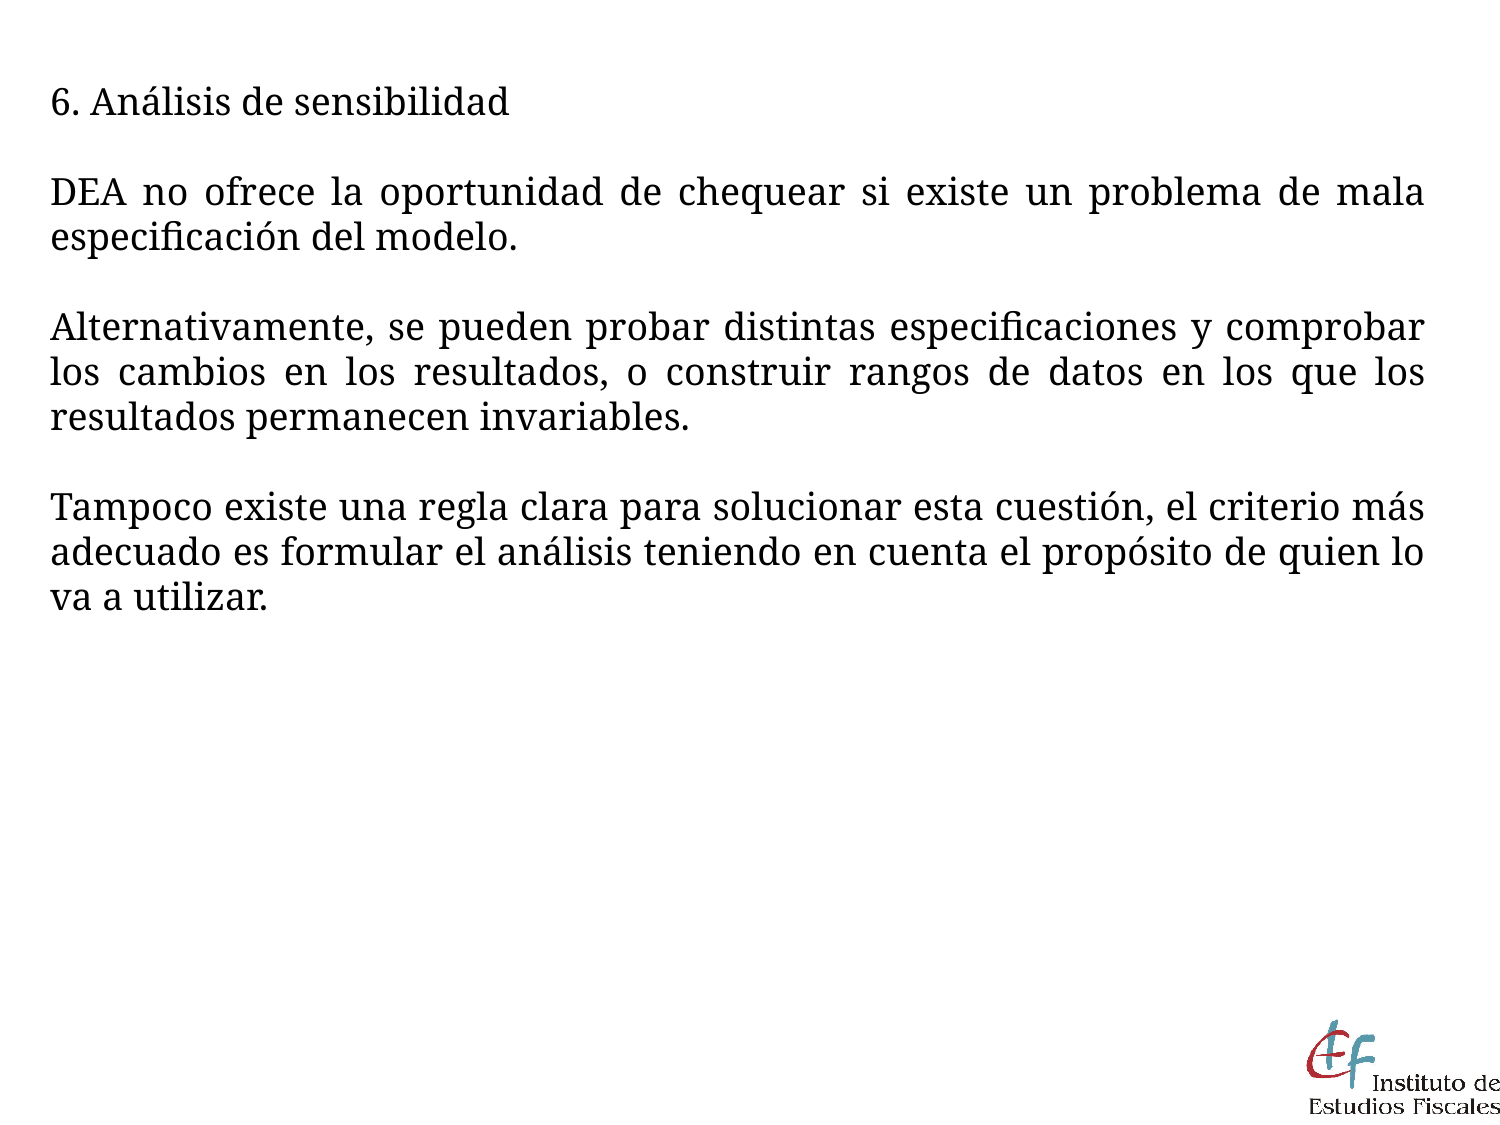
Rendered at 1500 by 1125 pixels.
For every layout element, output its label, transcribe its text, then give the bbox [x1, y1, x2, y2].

picture [1306, 1019, 1500, 1114]
text_box 6. Análisis de sensibilidad DEA no ofrece la oportunidad de chequear si existe un problema de mala especificación del modelo. Alternativamente, se pueden probar distintas especificaciones y comprobar los cambios en los resultados, o construir rangos de datos en los que los resultados permanecen invariables. Tampoco existe una regla clara para solucionar esta cuestión, el criterio más adecuado es formular el análisis teniendo en cuenta el propósito de quien lo va a utilizar. [35, 70, 1442, 625]
